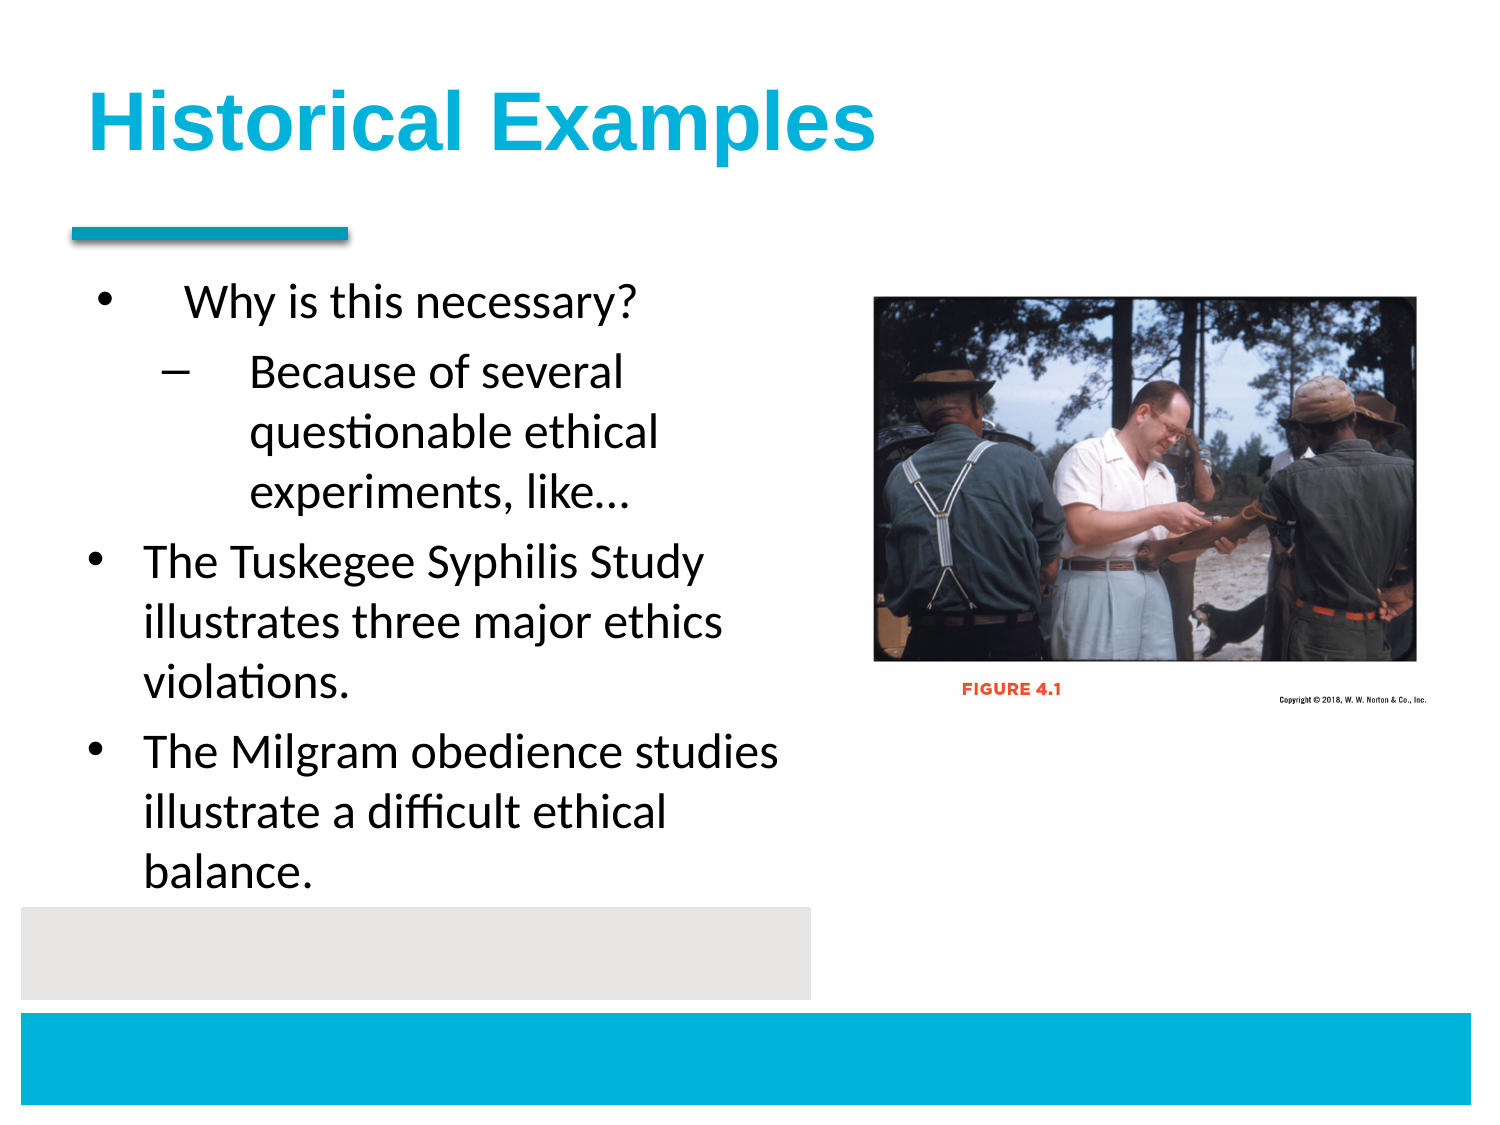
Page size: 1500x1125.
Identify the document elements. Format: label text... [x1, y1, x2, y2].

title Historical Examples [72, 23, 1467, 211]
picture [864, 286, 1426, 704]
list Why is this necessary? Because of several questionable ethical experiments, like… The Tuskegee Syphilis Study illustrates three major ethics violations. The Milgram obedience studies illustrate a difficult ethical balance. [72, 260, 804, 852]
